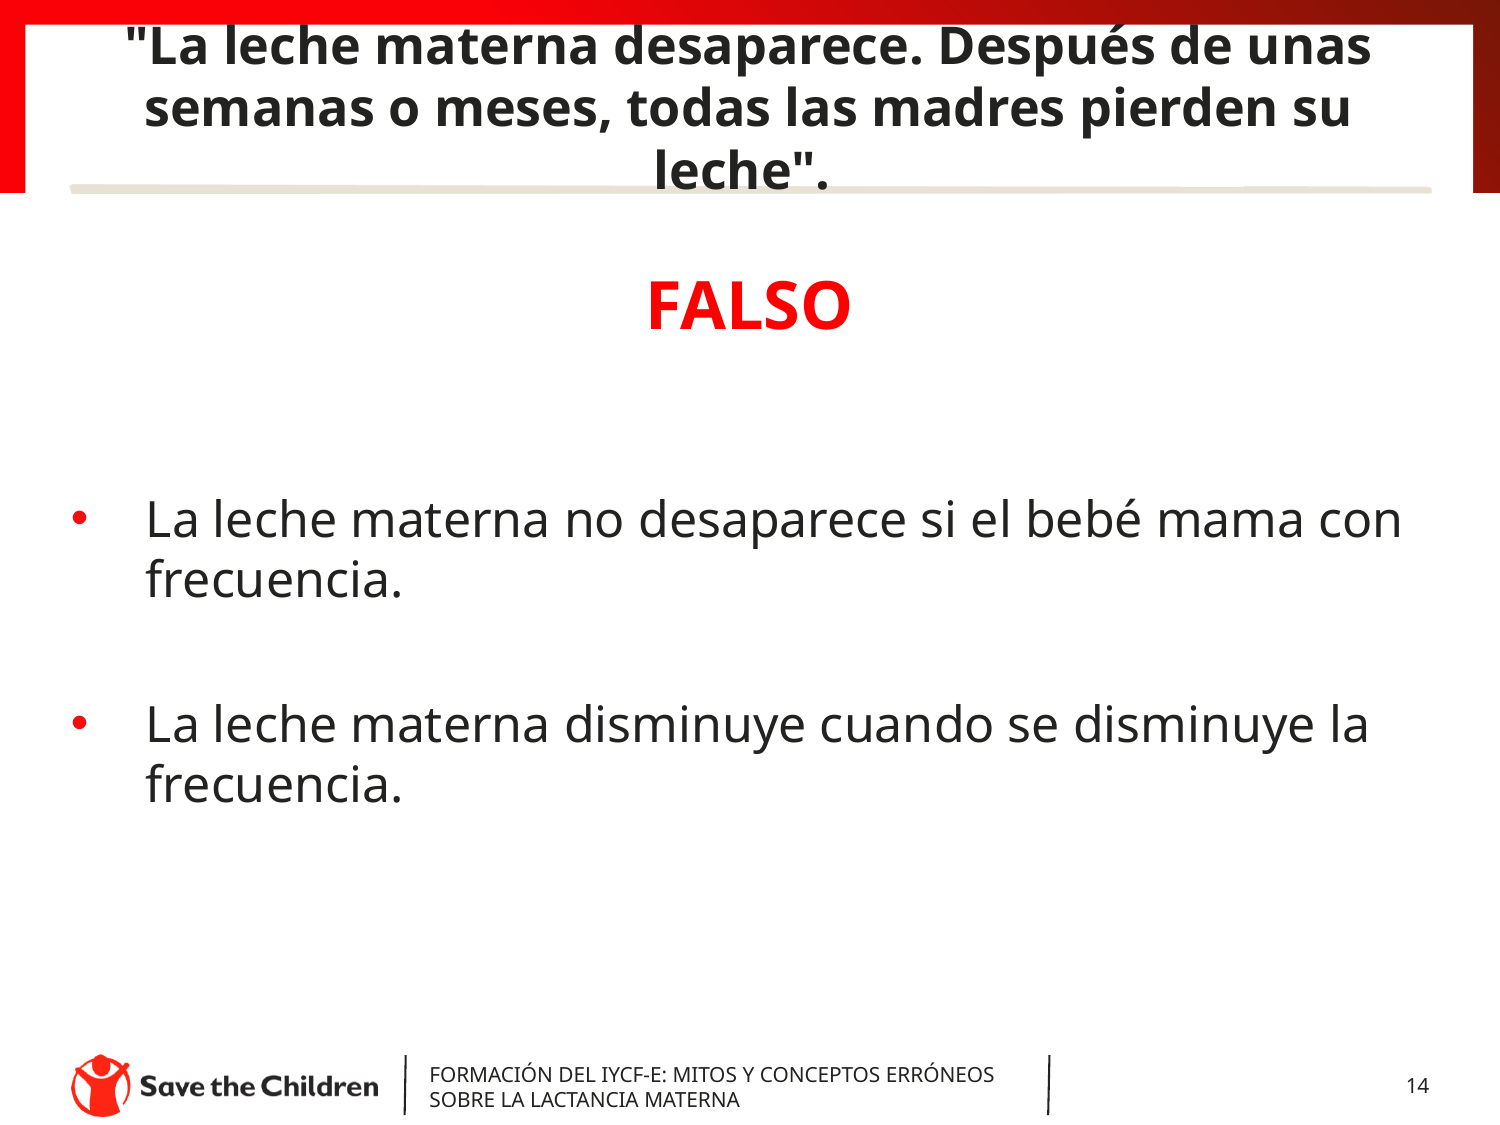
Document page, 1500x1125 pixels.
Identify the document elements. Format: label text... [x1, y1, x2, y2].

list FALSO La leche materna no desaparece si el bebé mama con frecuencia. La leche materna disminuye cuando se disminuye la frecuencia. [70, 262, 1429, 1035]
picture [71, 1054, 378, 1117]
picture [69, 184, 1432, 194]
title "La leche materna desaparece. Después de unas semanas o meses, todas las madres pierden su leche". [69, 33, 1429, 117]
slide_number ‹#› [1317, 1056, 1445, 1117]
footer FORMACIÓN DEL IYCF-E: MITOS Y CONCEPTOS ERRÓNEOS SOBRE LA LACTANCIA MATERNA [414, 1056, 1042, 1117]
